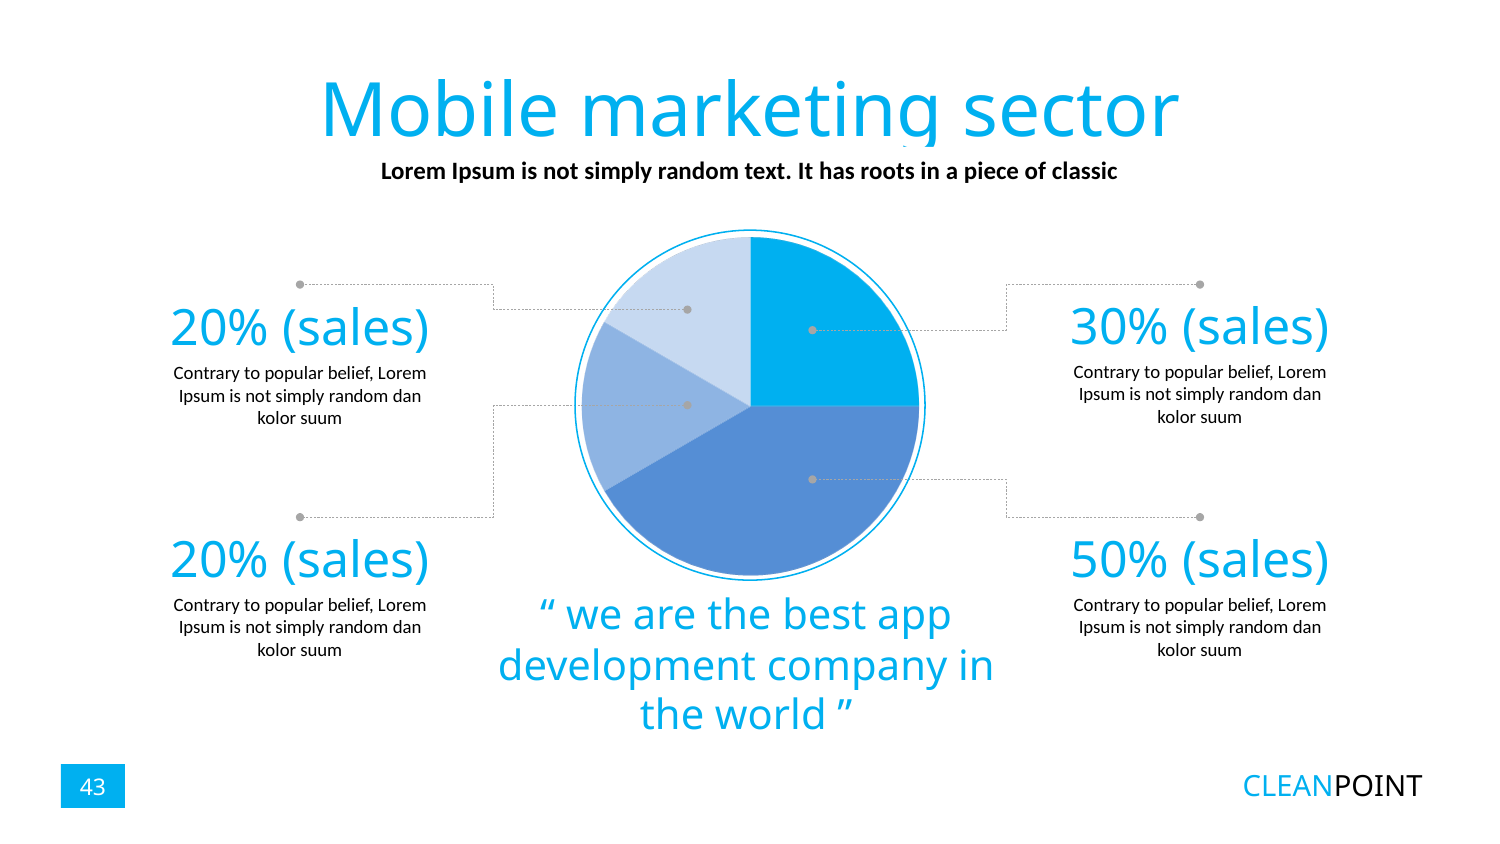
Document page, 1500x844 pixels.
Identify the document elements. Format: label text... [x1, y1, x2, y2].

text_box Contrary to popular belief, Lorem Ipsum is not simply random dan kolor suum [1049, 585, 1350, 668]
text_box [299, 284, 688, 310]
text_box 30% (sales) [1049, 287, 1350, 352]
text_box Contrary to popular belief, Lorem Ipsum is not simply random dan kolor suum [149, 585, 446, 668]
text_box 20% (sales) [149, 520, 450, 585]
text_box 20% (sales) [149, 288, 450, 353]
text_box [299, 404, 688, 518]
text_box CLEANPOINT [149, 746, 1438, 810]
text_box Lorem Ipsum is not simply random text. It has roots in a piece of classic [149, 146, 1350, 192]
title Mobile marketing sector [300, 96, 1200, 146]
text_box Contrary to popular belief, Lorem Ipsum is not simply random dan kolor suum [1049, 352, 1350, 435]
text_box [812, 284, 1201, 331]
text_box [458, 204, 1042, 606]
text_box Contrary to popular belief, Lorem Ipsum is not simply random dan kolor suum [149, 353, 450, 436]
text_box “ we are the best app development company in the world ” [446, 580, 1047, 746]
text_box 50% (sales) [1049, 520, 1350, 585]
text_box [812, 479, 1201, 518]
text_box 43 [59, 762, 127, 810]
